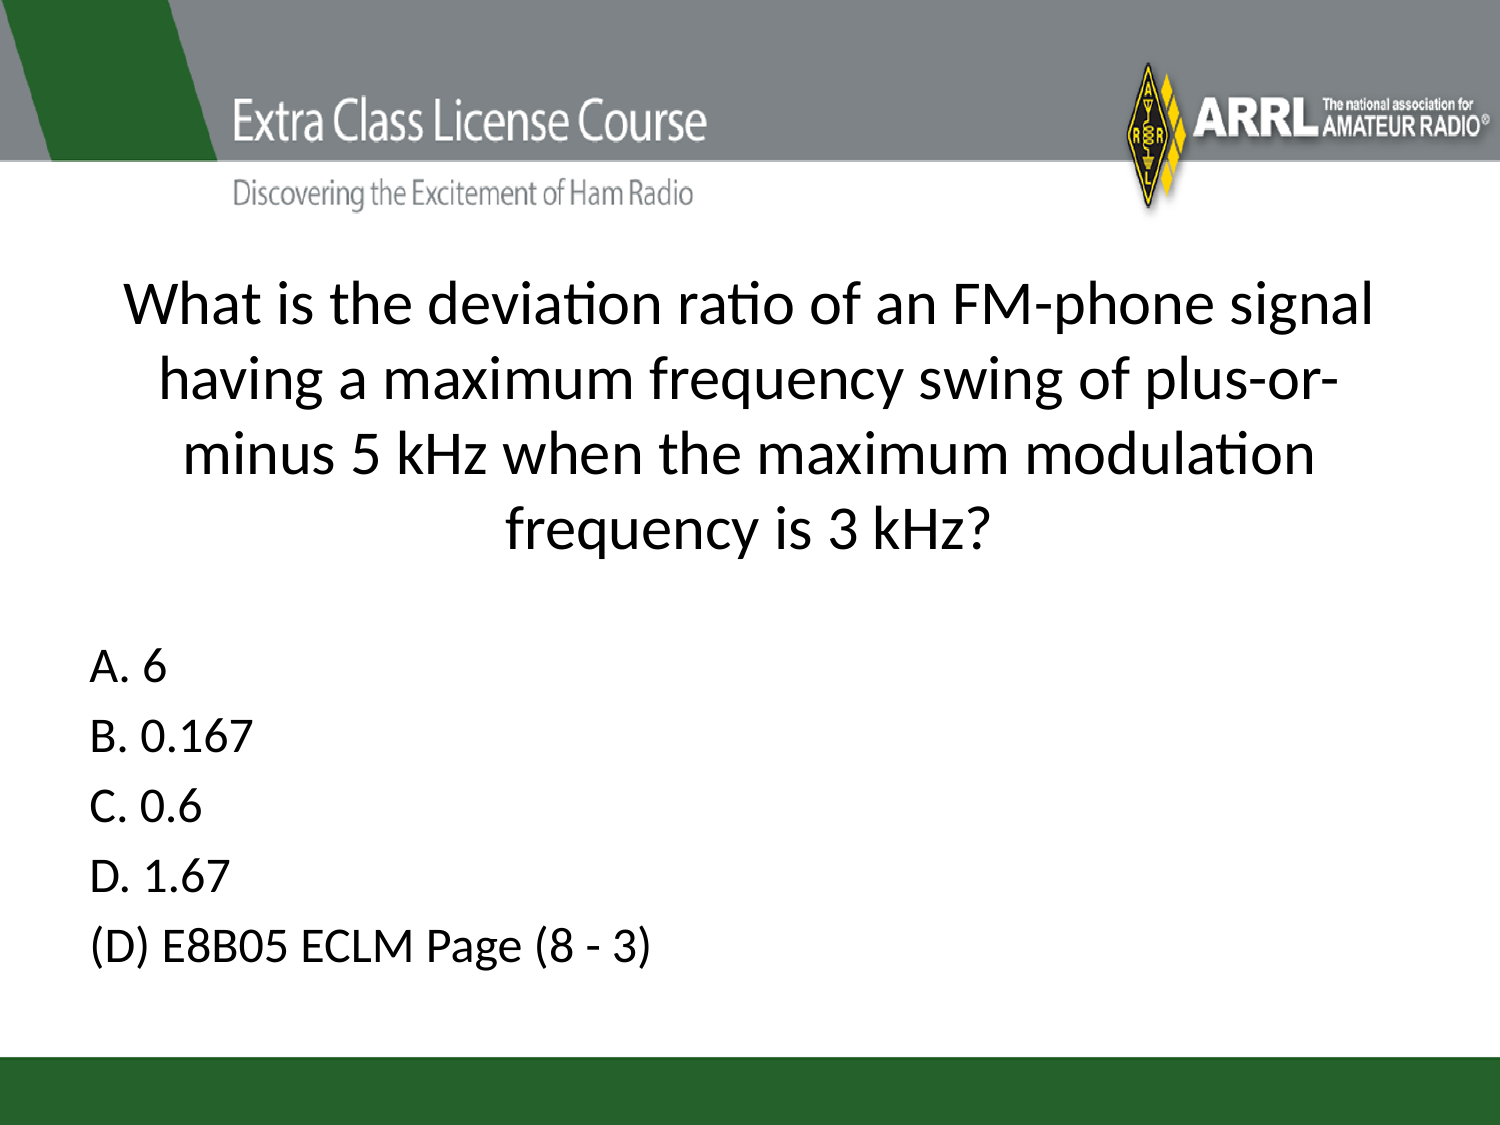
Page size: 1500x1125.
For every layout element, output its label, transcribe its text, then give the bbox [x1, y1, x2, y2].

picture [0, 0, 1500, 1125]
title What is the deviation ratio of an FM-phone signal having a maximum frequency swing of plus-or-minus 5 kHz when the maximum modulation frequency is 3 kHz? [75, 254, 1425, 435]
list A. 6 B. 0.167 C. 0.6 D. 1.67 (D) E8B05 ECLM Page (8 - 3) [74, 624, 1425, 988]
